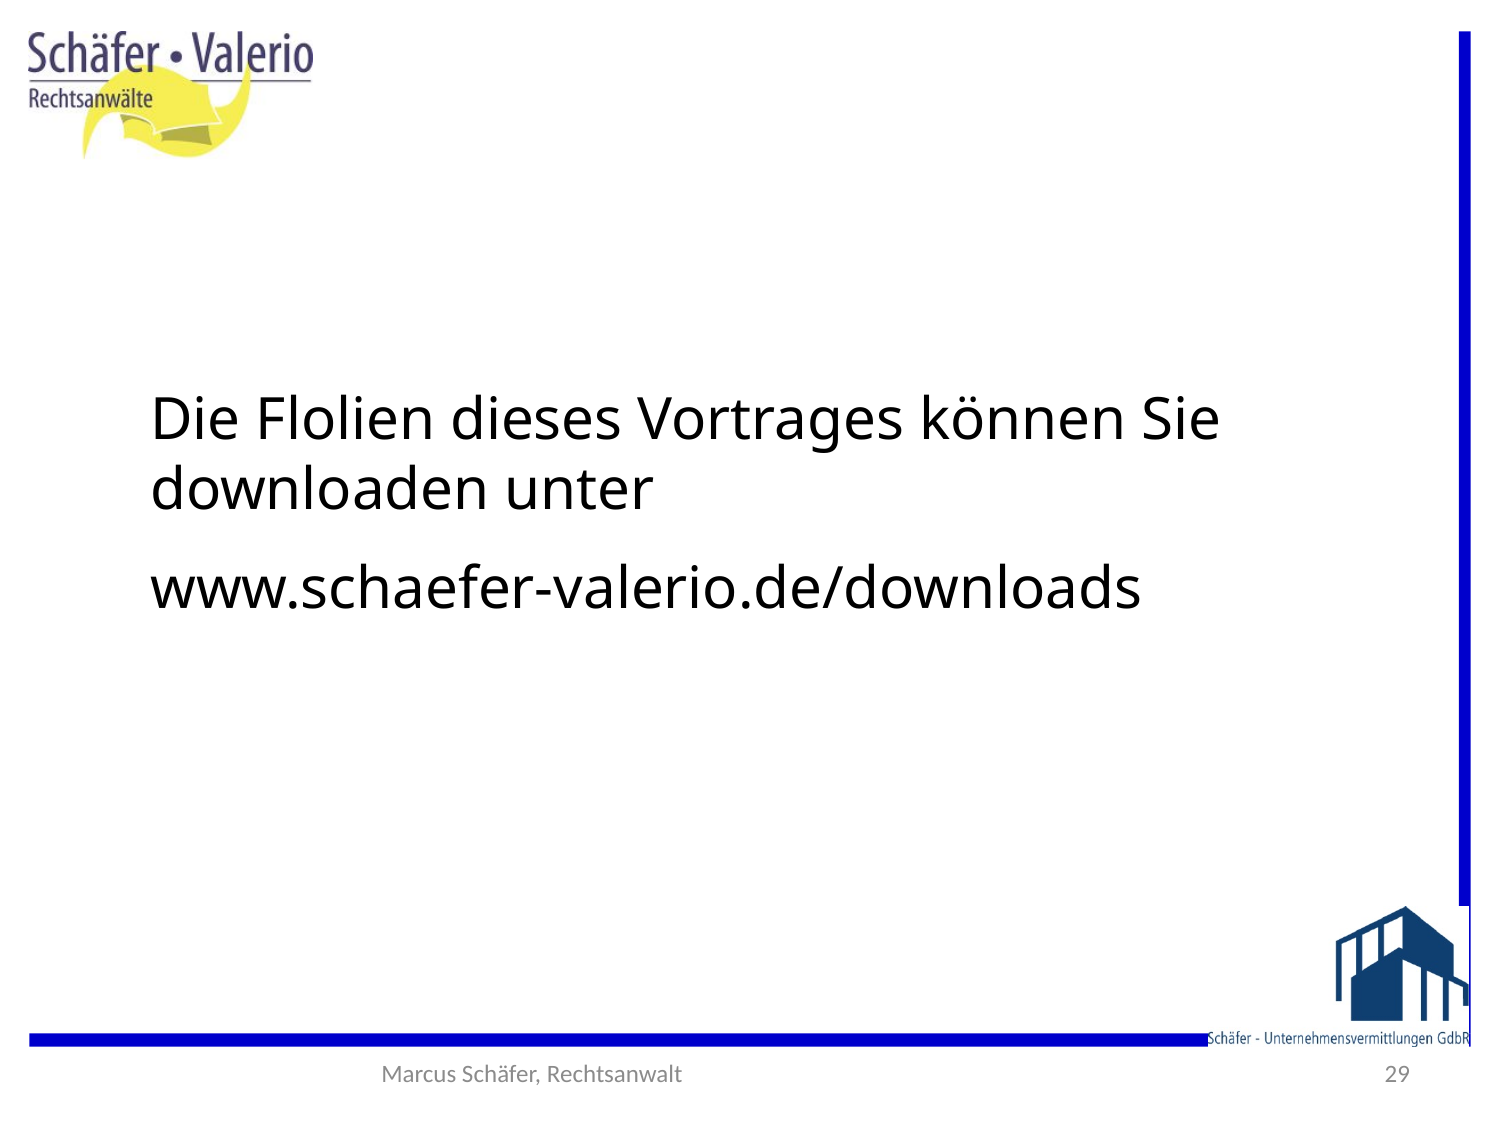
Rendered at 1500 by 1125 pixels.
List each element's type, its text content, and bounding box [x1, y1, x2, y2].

picture [28, 31, 314, 160]
picture [1208, 905, 1470, 1048]
footer Marcus Schäfer, Rechtsanwalt [76, 1055, 988, 1103]
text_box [29, 31, 1471, 1048]
slide_number 29 [1074, 1055, 1425, 1103]
